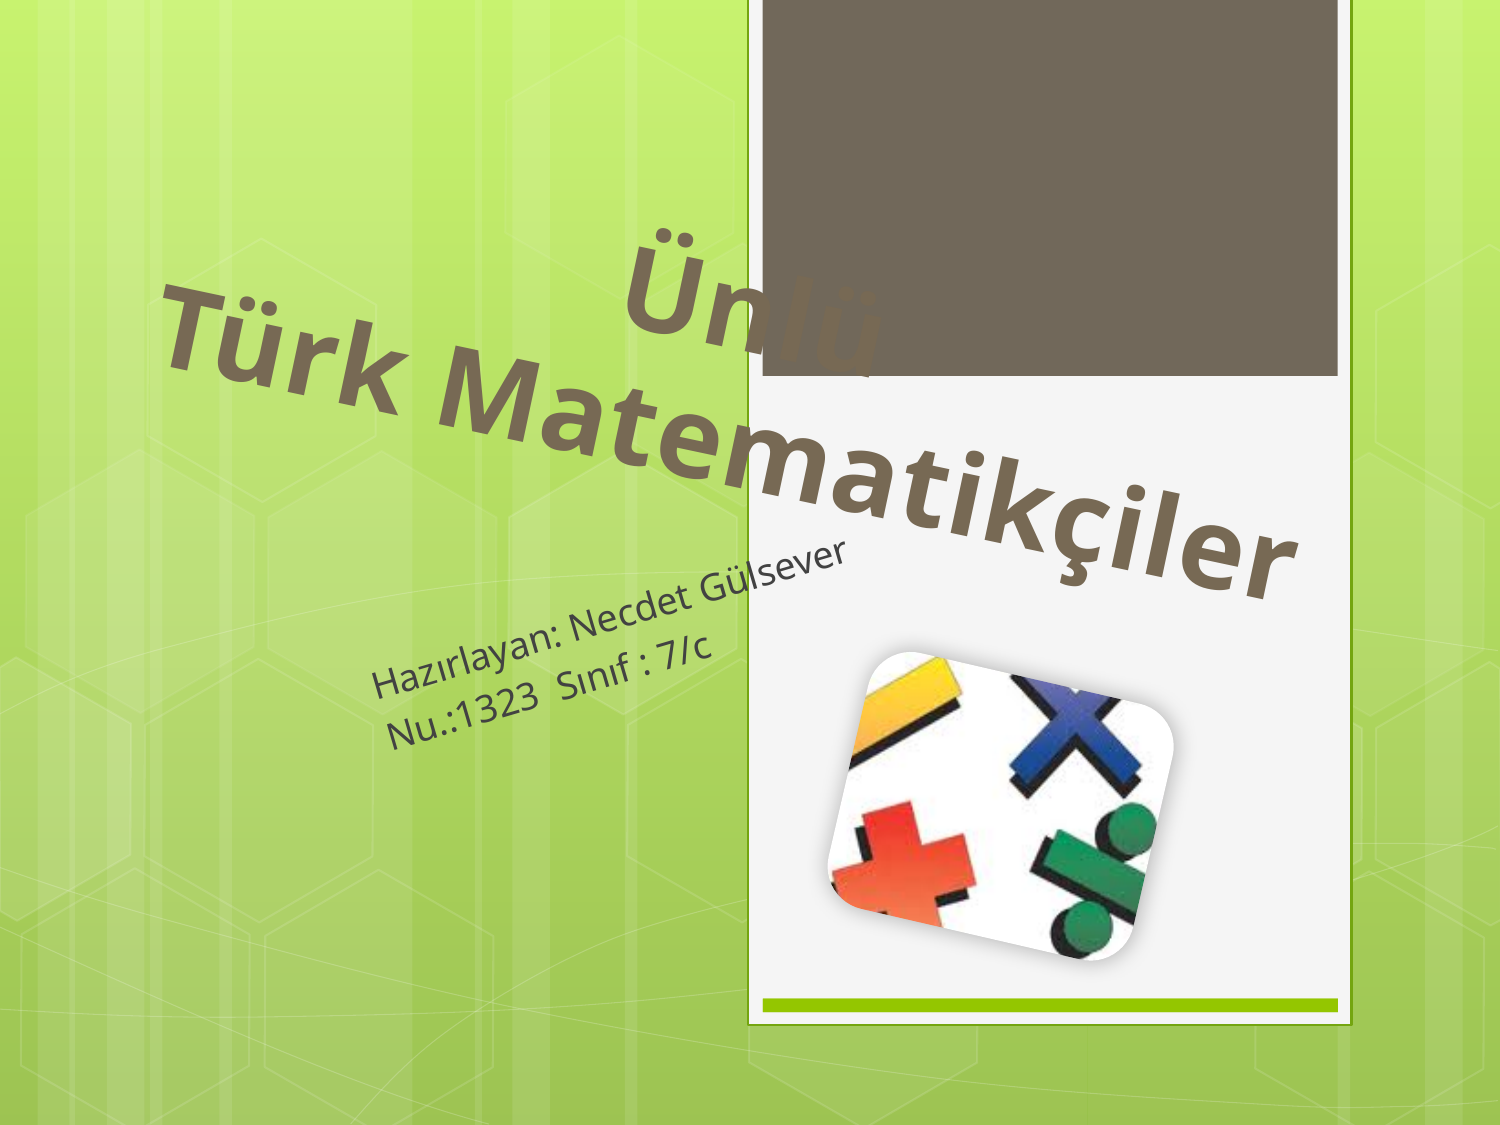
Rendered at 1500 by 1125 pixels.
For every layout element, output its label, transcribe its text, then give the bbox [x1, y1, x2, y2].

subtitle Hazırlayan: Necdet Gülsever Nu.:1323 Sınıf : 7/c [349, 531, 1200, 854]
text_box Ünlü Türk Matematikçiler [0, 76, 1500, 673]
picture [827, 651, 1174, 961]
